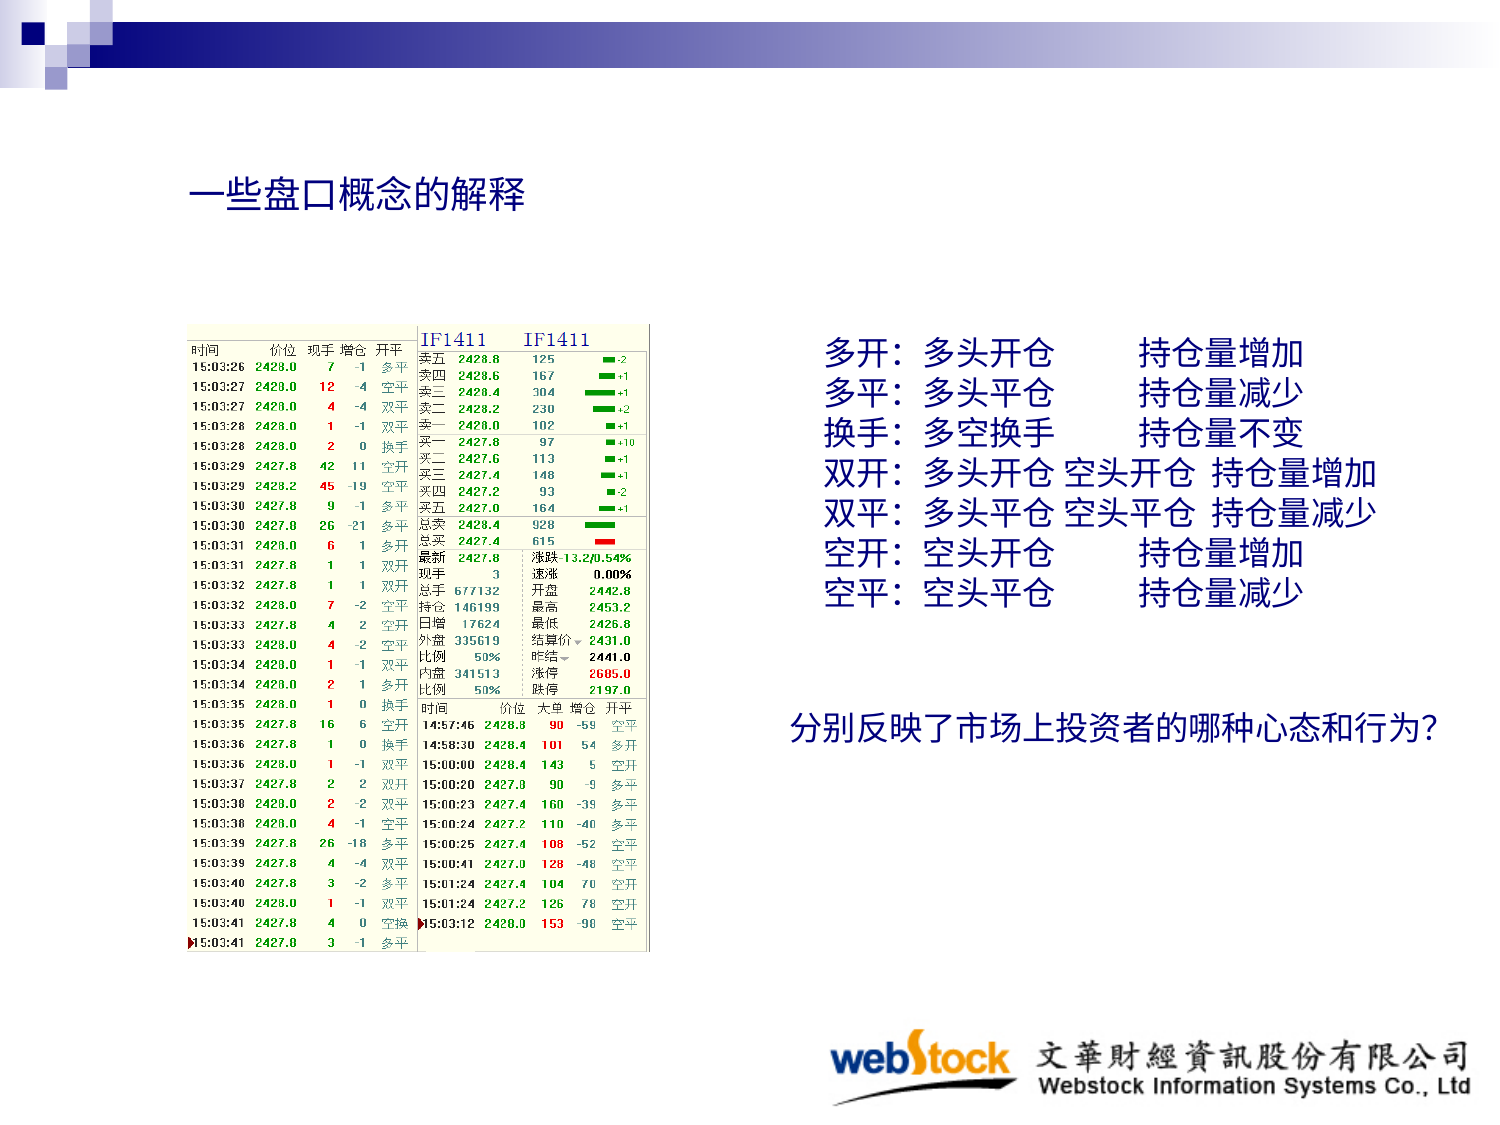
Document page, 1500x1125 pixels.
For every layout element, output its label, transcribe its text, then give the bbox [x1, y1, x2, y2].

text_box 多开：多头开仓 持仓量增加 多平：多头平仓 持仓量减少 换手：多空换手 持仓量不变 双开：多头开仓 空头开仓 持仓量增加 双平：多头平仓 空头平仓 持仓量减少 空开：空头开仓 持仓量增加 空平：空头平仓 持仓量减少 [808, 324, 1496, 620]
text_box 分别反映了市场上投资者的哪种心态和行为？ [774, 699, 1471, 850]
picture [187, 324, 651, 952]
picture [817, 1006, 1500, 1125]
text_box 一些盘口概念的解释 [154, 159, 875, 225]
